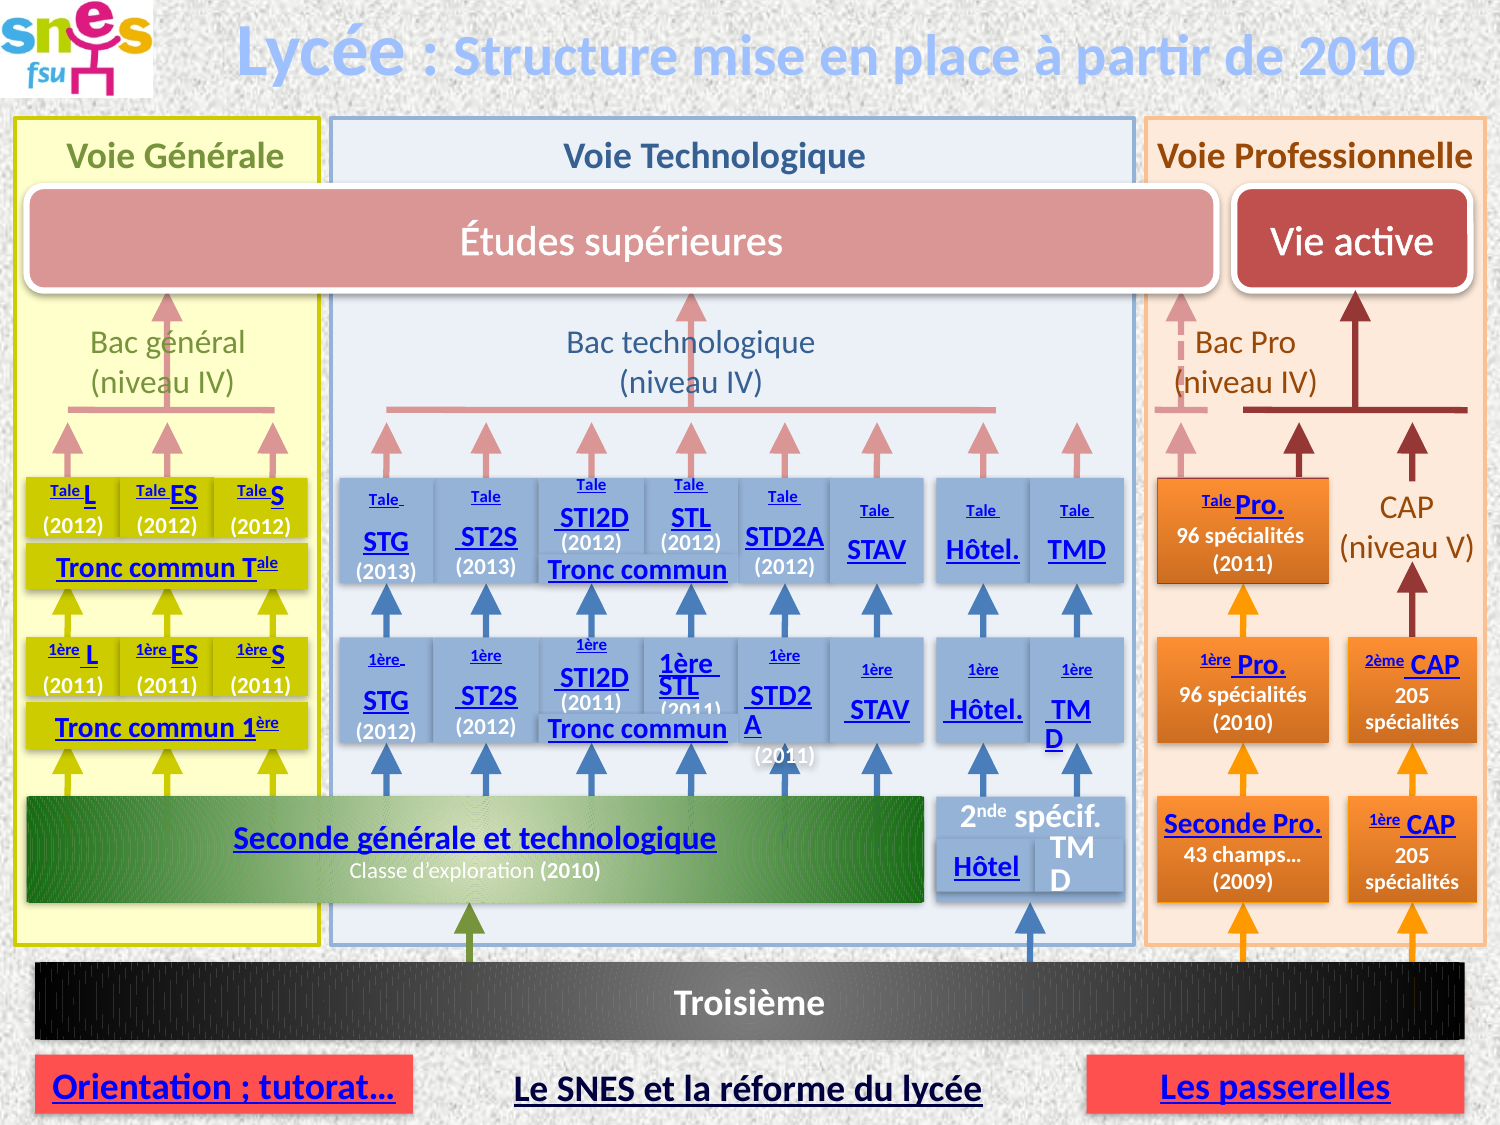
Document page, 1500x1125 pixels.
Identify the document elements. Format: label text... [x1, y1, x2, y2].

text_box Le SNES et la réforme du lycée [513, 1058, 987, 1110]
picture [0, 0, 1500, 1125]
text_box Orientation ; tutorat… [35, 1054, 413, 1114]
text_box Les passerelles [1086, 1054, 1465, 1114]
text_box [14, 117, 1500, 1040]
text_box Lycée : Structure mise en place à partir de 2010 [153, 0, 1500, 117]
